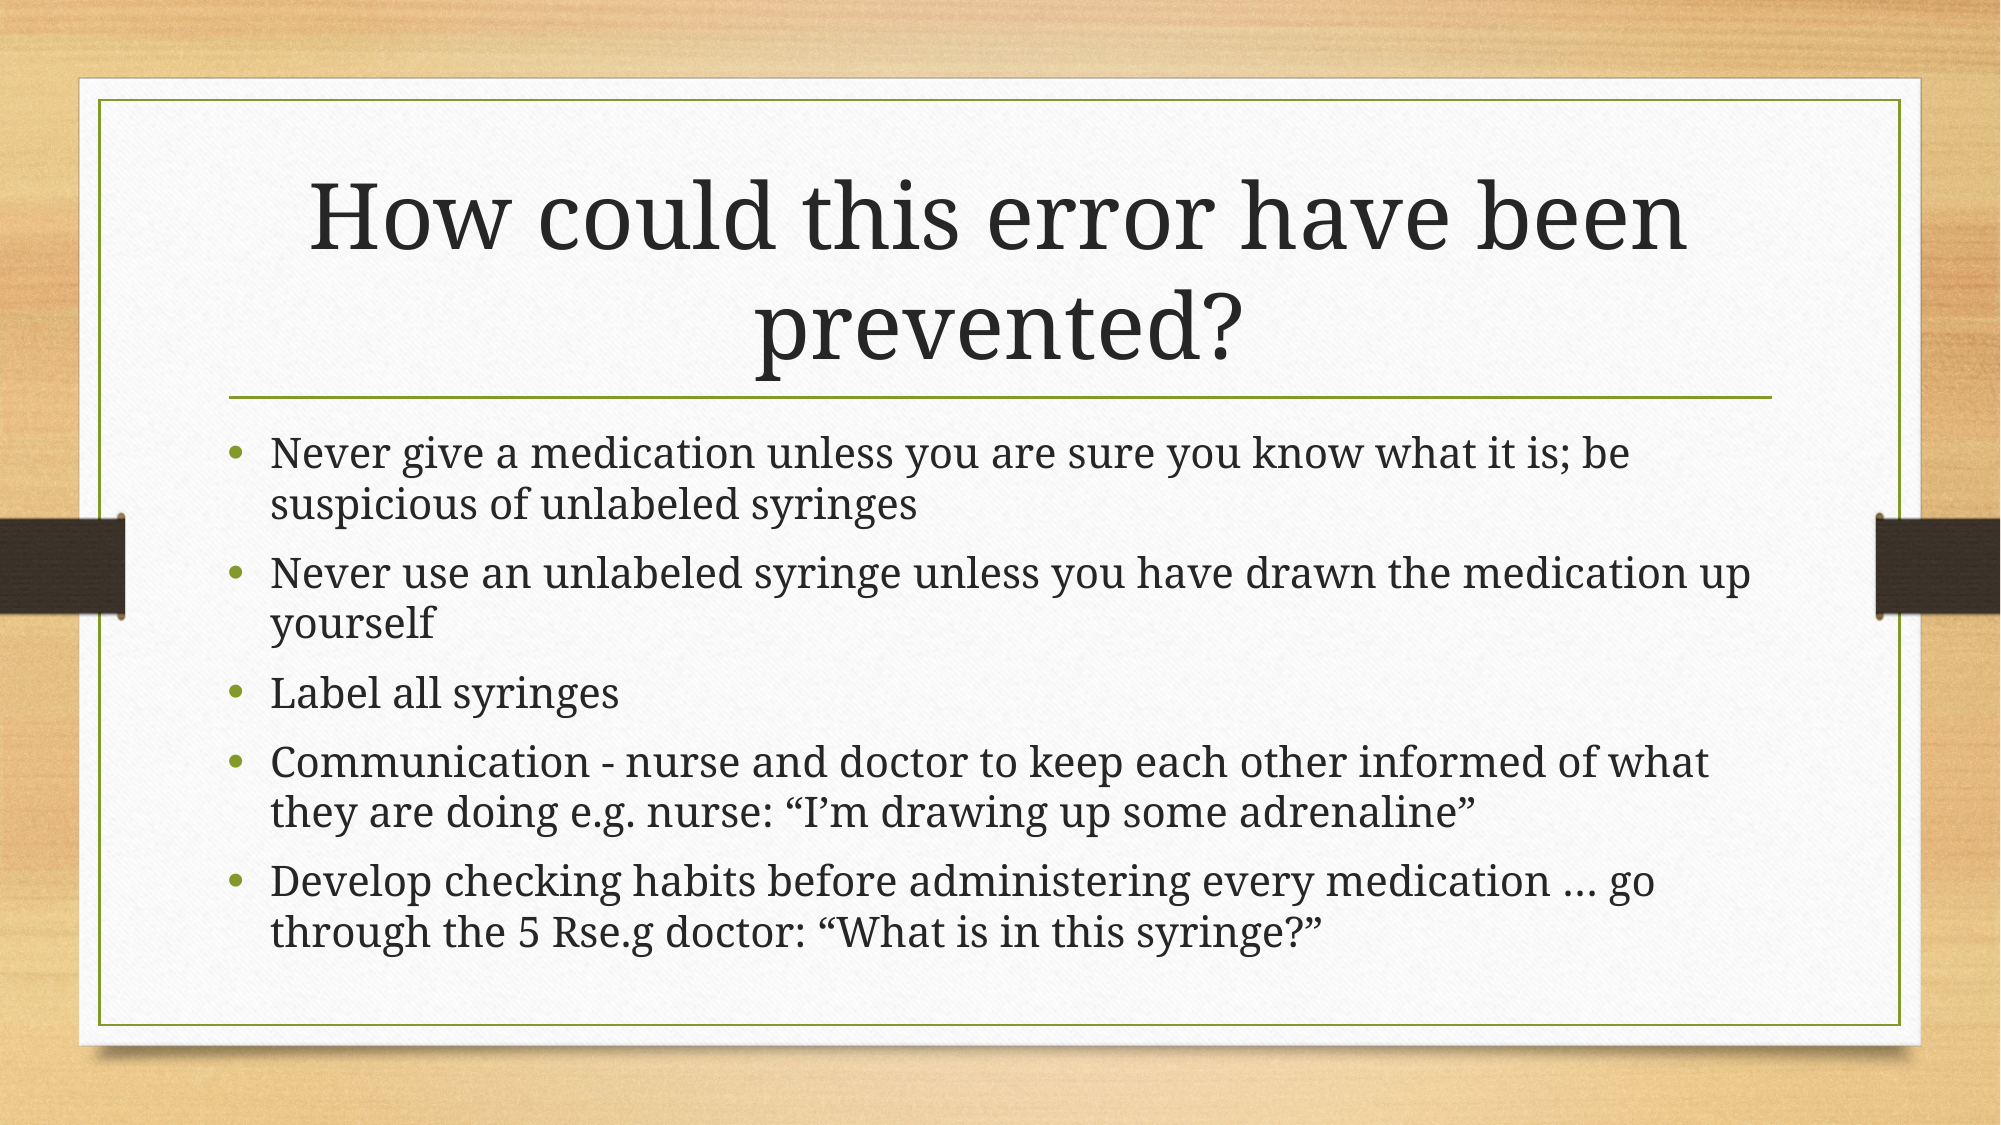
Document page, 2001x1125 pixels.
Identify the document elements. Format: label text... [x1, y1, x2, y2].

picture [0, 0, 2001, 1125]
list Never give a medication unless you are sure you know what it is; be suspicious of unlabeled syringes Never use an unlabeled syringe unless you have drawn the medication up yourself Label all syringes Communication - nurse and doctor to keep each other informed of what they are doing e.g. nurse: “I’m drawing up some adrenaline” Develop checking habits before administering every medication … go through the 5 Rse.g doctor: “What is in this syringe?” [212, 419, 1788, 964]
title How could this error have been prevented? [212, 161, 1788, 375]
